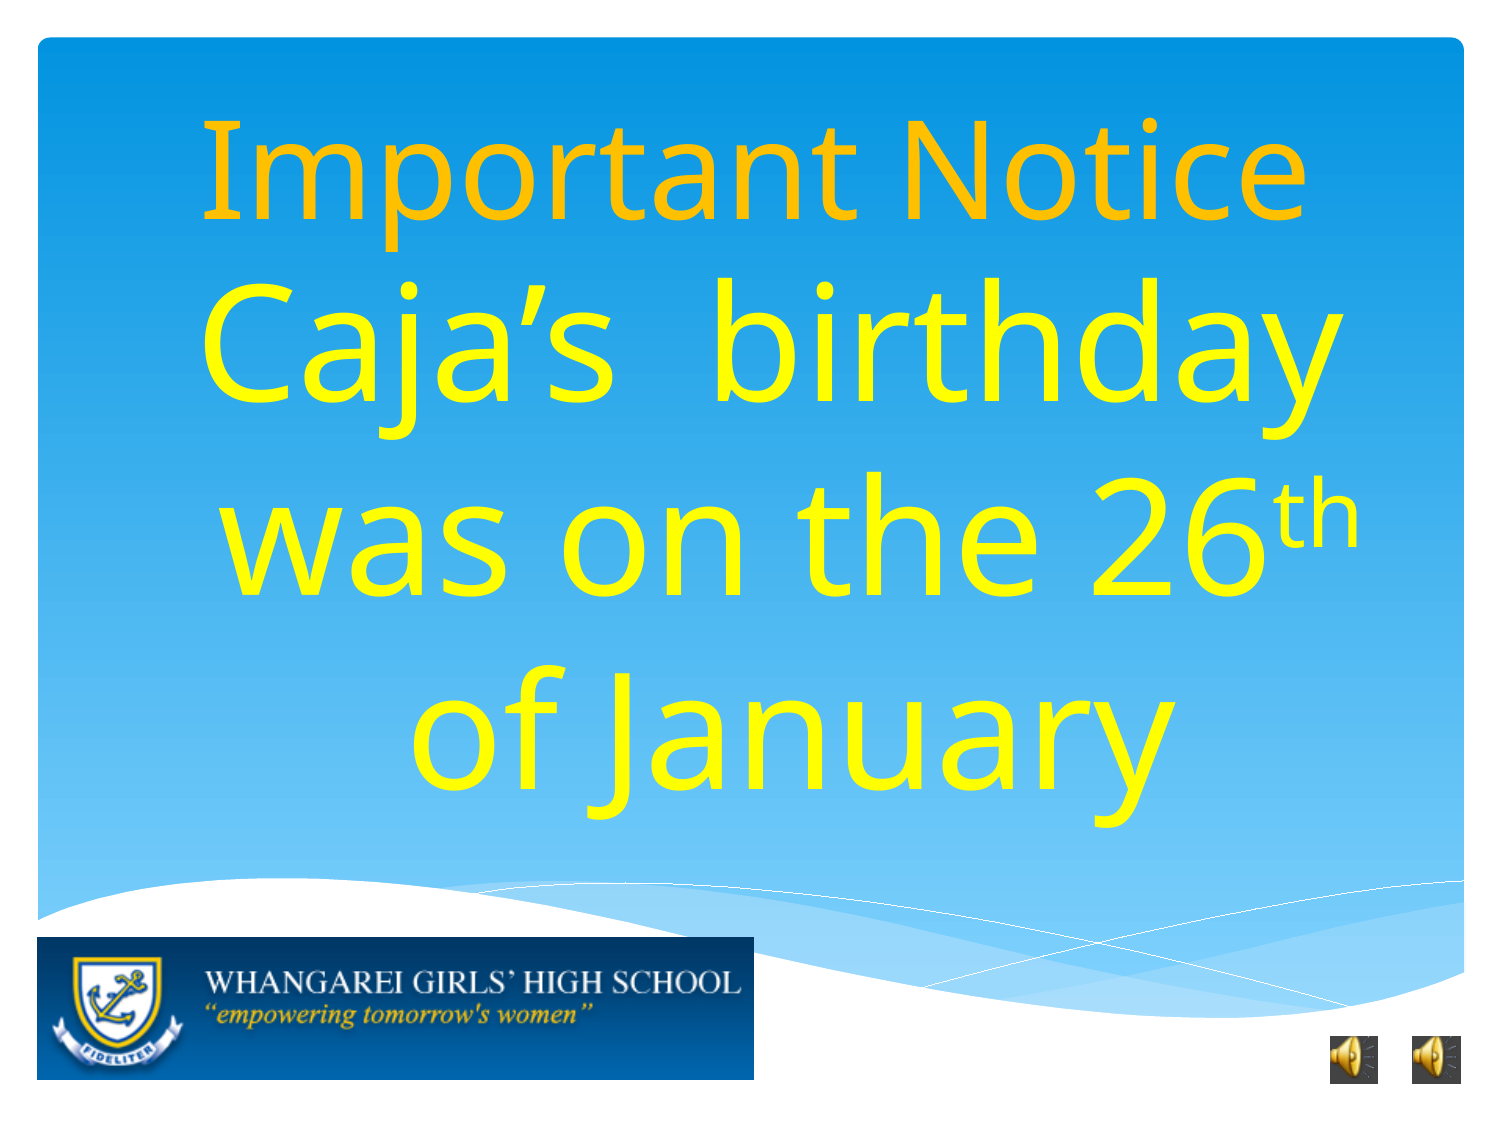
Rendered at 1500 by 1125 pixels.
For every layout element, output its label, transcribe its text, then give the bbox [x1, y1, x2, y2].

text_box Important Notice [149, 37, 1362, 255]
picture [1411, 1034, 1462, 1086]
picture [1328, 1034, 1380, 1086]
text_box Caja’s birthday was on the 26th of January [149, 231, 1391, 963]
picture [37, 937, 754, 1080]
